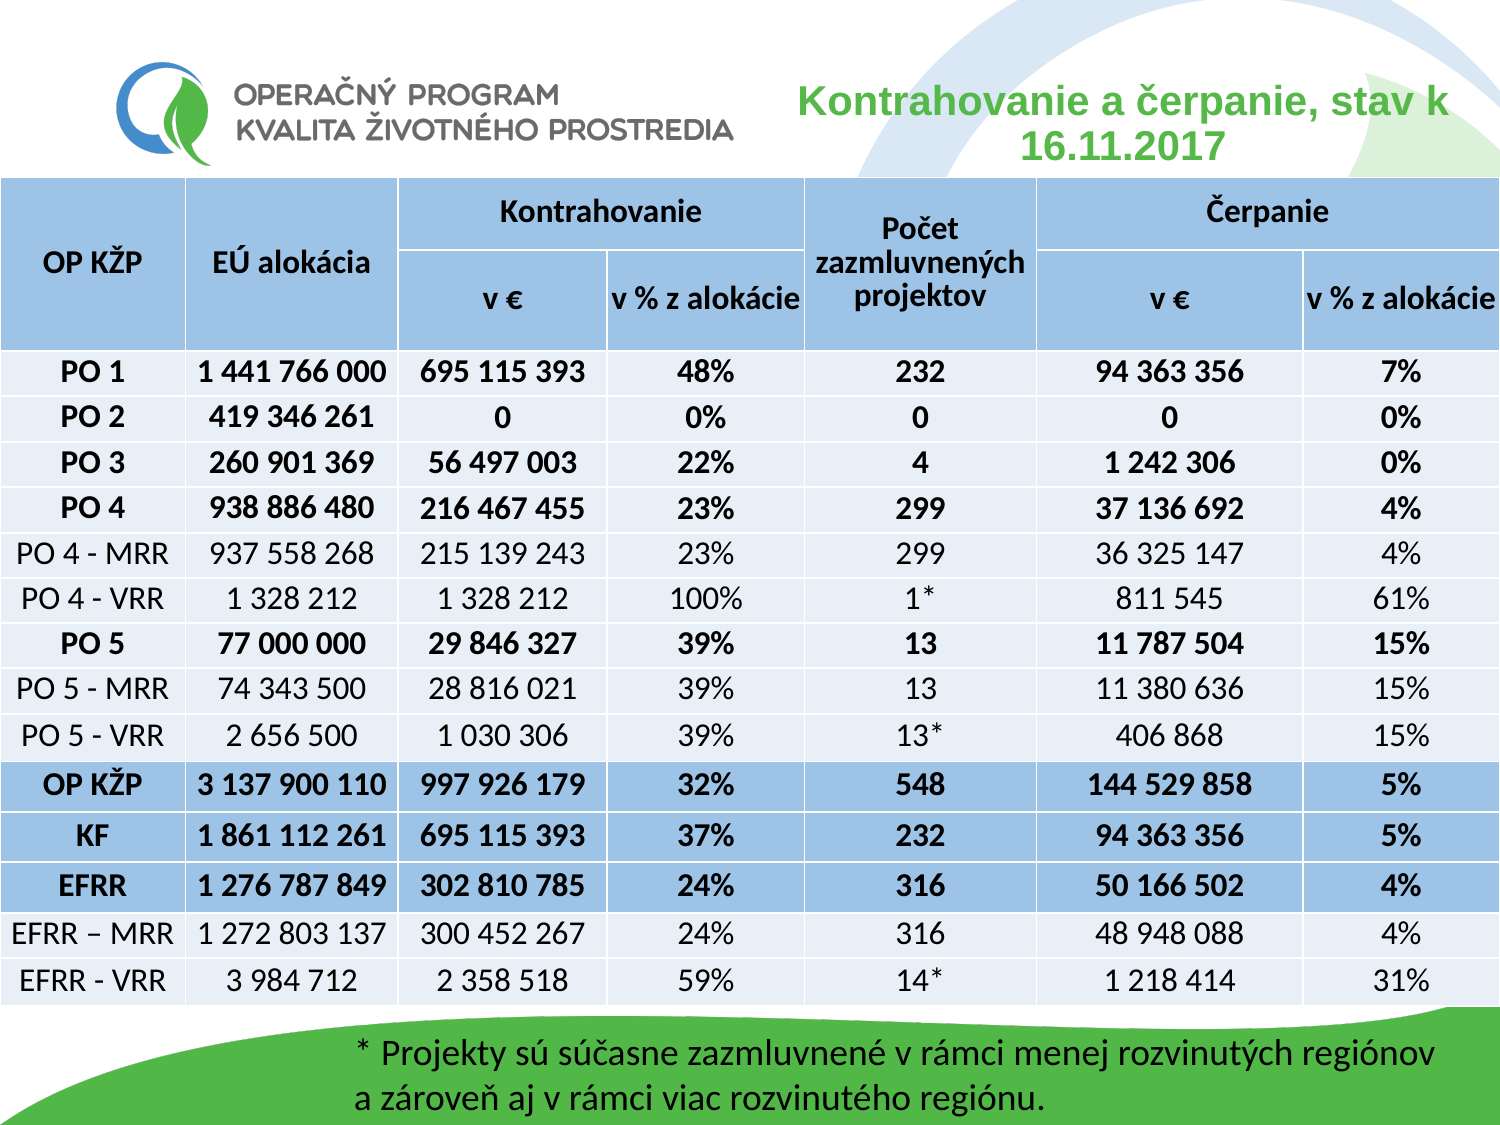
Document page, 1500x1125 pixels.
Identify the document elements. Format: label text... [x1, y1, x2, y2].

table_cell PO 4 - VRR [1, 579, 185, 622]
table_cell 77 000 000 [186, 624, 397, 667]
table_cell 24% [608, 863, 804, 912]
table_cell 13 [805, 624, 1036, 667]
table_cell 316 [805, 863, 1036, 912]
table_cell 3 137 900 110 [186, 762, 397, 811]
table_cell v € [1037, 251, 1302, 350]
table_cell 4% [1304, 863, 1499, 912]
table_cell PO 3 [1, 443, 185, 486]
table_cell 74 343 500 [186, 669, 397, 713]
table_cell 1 276 787 849 [186, 863, 397, 912]
table_cell 28 816 021 [399, 669, 606, 713]
picture [0, 0, 1500, 177]
text_box * Projekty sú súčasne zazmluvnené v rámci menej rozvinutých regiónov a zároveň aj v rámci viac rozvinutého regiónu. [339, 1020, 1477, 1125]
table_cell 1* [805, 579, 1036, 622]
table_cell 4% [1304, 488, 1499, 532]
table_cell 11 787 504 [1037, 624, 1302, 667]
table_cell 39% [608, 715, 804, 761]
table_cell PO 5 - VRR [1, 715, 185, 761]
table_cell 4 [805, 443, 1036, 486]
table_cell EFRR [1, 863, 185, 912]
table_cell 4% [1304, 534, 1499, 577]
table_cell 56 497 003 [399, 443, 606, 486]
table_cell 13 [805, 669, 1036, 713]
table_cell 1 030 306 [399, 715, 606, 761]
table_cell 39% [608, 624, 804, 667]
table_cell 695 115 393 [399, 352, 606, 395]
table_cell 1 861 112 261 [186, 813, 397, 861]
table_cell 0% [1304, 397, 1499, 441]
table_cell v % z alokácie [1304, 251, 1499, 350]
table_cell 1 328 212 [186, 579, 397, 622]
table_cell 695 115 393 [399, 813, 606, 861]
table_cell EFRR – MRR [1, 914, 185, 957]
table_cell 24% [608, 914, 804, 957]
table_cell PO 4 - MRR [1, 534, 185, 577]
table_cell EFRR - VRR [1, 959, 185, 1005]
table_cell 15% [1304, 624, 1499, 667]
table_cell 232 [805, 813, 1036, 861]
table_cell 2 656 500 [186, 715, 397, 761]
table_cell 59% [608, 959, 804, 1005]
table_cell 548 [805, 762, 1036, 811]
table_cell 15% [1304, 715, 1499, 761]
table_cell v % z alokácie [608, 251, 804, 350]
table_cell 15% [1304, 669, 1499, 713]
table_cell 94 363 356 [1037, 352, 1302, 395]
table_cell 299 [805, 534, 1036, 577]
table_cell 48% [608, 352, 804, 395]
table_cell 0 [1037, 397, 1302, 441]
table_cell 100% [608, 579, 804, 622]
table_header Počet zazmluvnených projektov [805, 178, 1036, 350]
table_cell 39% [608, 669, 804, 713]
table_cell 5% [1304, 762, 1499, 811]
table_cell 0 [399, 397, 606, 441]
table_cell PO 2 [1, 397, 185, 441]
table_cell 5% [1304, 813, 1499, 861]
table_cell 215 139 243 [399, 534, 606, 577]
table_cell 4% [1304, 914, 1499, 957]
table_cell 216 467 455 [399, 488, 606, 532]
picture [0, 1007, 1500, 1125]
table_cell 14* [805, 959, 1036, 1005]
table_cell 299 [805, 488, 1036, 532]
table_cell 419 346 261 [186, 397, 397, 441]
table_cell 1 242 306 [1037, 443, 1302, 486]
table_cell 13* [805, 715, 1036, 761]
table_header Čerpanie [1037, 178, 1499, 249]
table_cell 0% [1304, 443, 1499, 486]
table_cell 232 [805, 352, 1036, 395]
table_cell 22% [608, 443, 804, 486]
table_cell 937 558 268 [186, 534, 397, 577]
table_cell 1 218 414 [1037, 959, 1302, 1005]
table_cell 48 948 088 [1037, 914, 1302, 957]
table_cell 37% [608, 813, 804, 861]
table_cell 406 868 [1037, 715, 1302, 761]
table_cell 3 984 712 [186, 959, 397, 1005]
table_cell 7% [1304, 352, 1499, 395]
table_cell PO 5 - MRR [1, 669, 185, 713]
table_cell 37 136 692 [1037, 488, 1302, 532]
table_cell 144 529 858 [1037, 762, 1302, 811]
table_cell 300 452 267 [399, 914, 606, 957]
table_cell PO 4 [1, 488, 185, 532]
table_cell v € [399, 251, 606, 350]
table_cell 32% [608, 762, 804, 811]
table_cell 997 926 179 [399, 762, 606, 811]
table_cell 23% [608, 534, 804, 577]
table_cell 11 380 636 [1037, 669, 1302, 713]
table_cell KF [1, 813, 185, 861]
table_cell 0% [608, 397, 804, 441]
table_cell 61% [1304, 579, 1499, 622]
table_cell 260 901 369 [186, 443, 397, 486]
table_cell 1 272 803 137 [186, 914, 397, 957]
table_cell 36 325 147 [1037, 534, 1302, 577]
table_header EÚ alokácia [186, 178, 397, 350]
table_cell 811 545 [1037, 579, 1302, 622]
table_cell 1 441 766 000 [186, 352, 397, 395]
table_cell 302 810 785 [399, 863, 606, 912]
table_cell 23% [608, 488, 804, 532]
table_cell 316 [805, 914, 1036, 957]
table_cell PO 1 [1, 352, 185, 395]
title Kontrahovanie a čerpanie, stav k 16.11.2017 [770, 54, 1477, 177]
table_cell 29 846 327 [399, 624, 606, 667]
table_cell OP KŽP [1, 762, 185, 811]
table_cell 94 363 356 [1037, 813, 1302, 861]
table_header OP KŽP [1, 178, 185, 350]
table_cell 31% [1304, 959, 1499, 1005]
table_cell PO 5 [1, 624, 185, 667]
table_cell 0 [805, 397, 1036, 441]
table_cell 50 166 502 [1037, 863, 1302, 912]
table_cell 2 358 518 [399, 959, 606, 1005]
table_header Kontrahovanie [399, 178, 804, 249]
table_cell 1 328 212 [399, 579, 606, 622]
table_cell 938 886 480 [186, 488, 397, 532]
